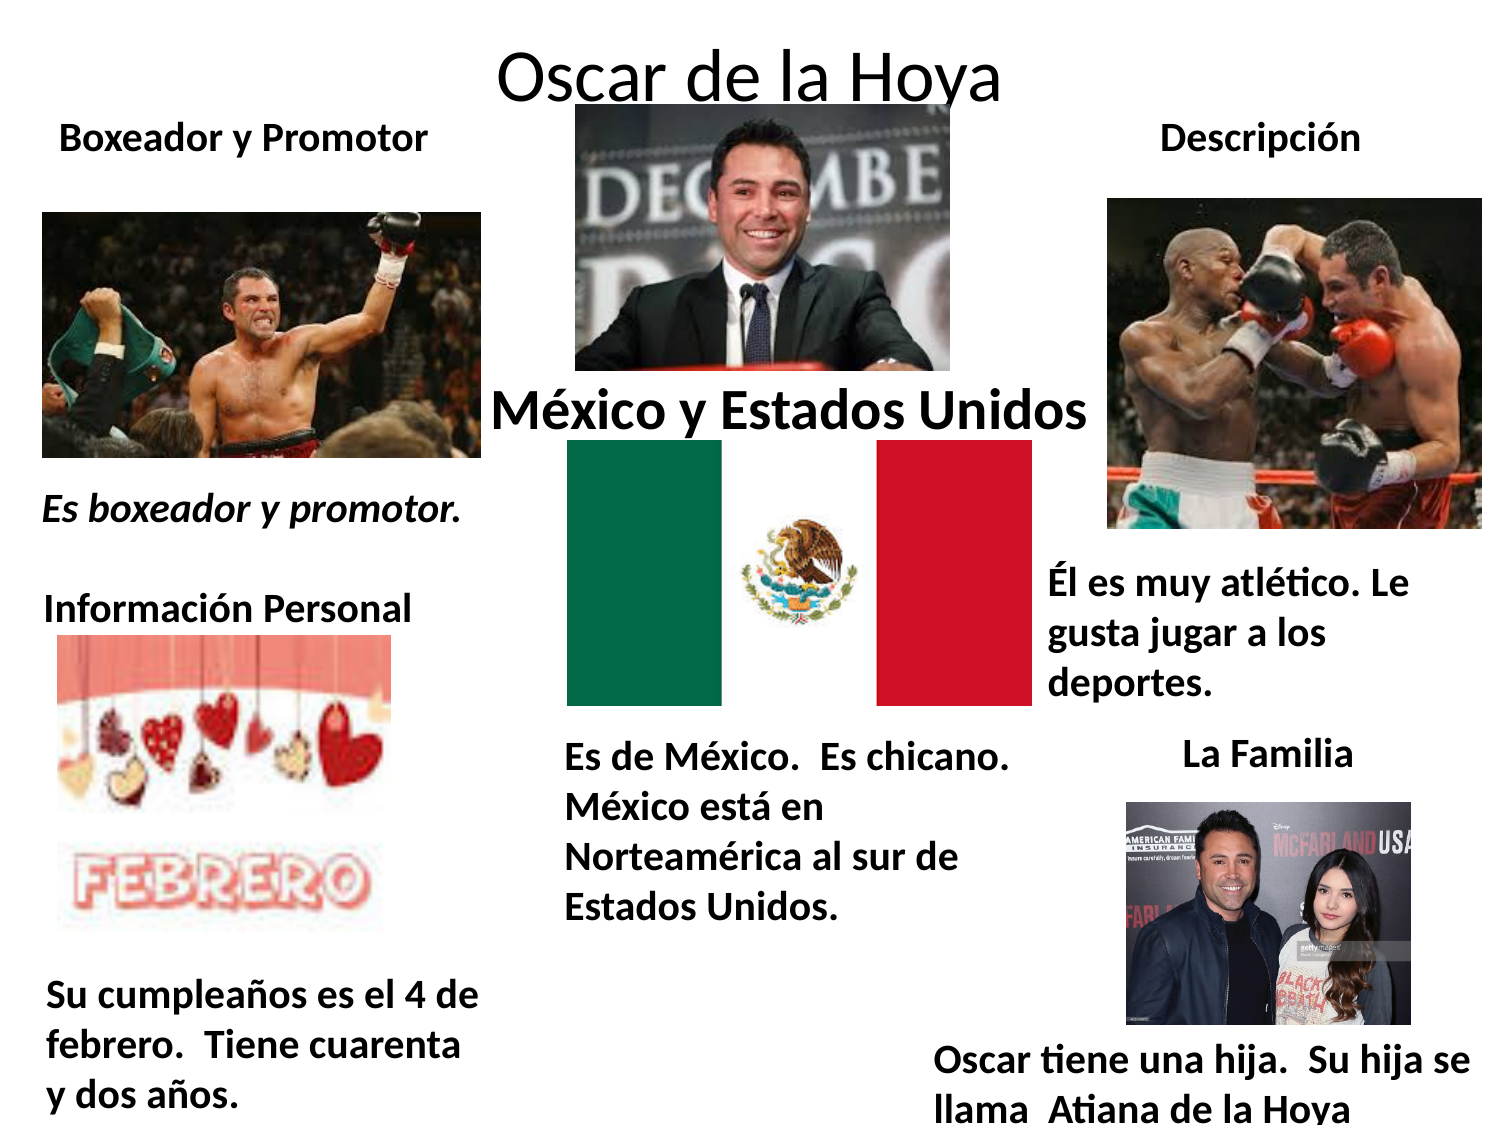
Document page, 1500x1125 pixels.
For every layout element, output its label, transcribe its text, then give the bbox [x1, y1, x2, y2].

text_box Es boxeador y promotor. [26, 473, 562, 538]
picture [1107, 198, 1482, 529]
text_box Oscar tiene una hija. Su hija se llama Atiana de la Hoya [918, 1024, 1500, 1125]
text_box La Familia [1167, 718, 1370, 784]
title Oscar de la Hoya [112, 5, 1388, 247]
picture [567, 440, 1033, 707]
picture [574, 104, 951, 371]
picture [1126, 802, 1411, 1026]
picture [41, 212, 481, 458]
text_box Su cumpleaños es el 4 de febrero. Tiene cuarenta y dos años. [31, 958, 500, 1124]
text_box Información Personal [28, 573, 428, 638]
text_box Descripción [1145, 102, 1444, 168]
text_box Es de México. Es chicano. México está en Norteamérica al sur de Estados Unidos. [549, 721, 1033, 936]
text_box Boxeador y Promotor [43, 102, 444, 168]
text_box México y Estados Unidos [485, 363, 1102, 449]
text_box Él es muy atlético. Le gusta jugar a los deportes. [1036, 547, 1463, 712]
picture [56, 635, 392, 970]
